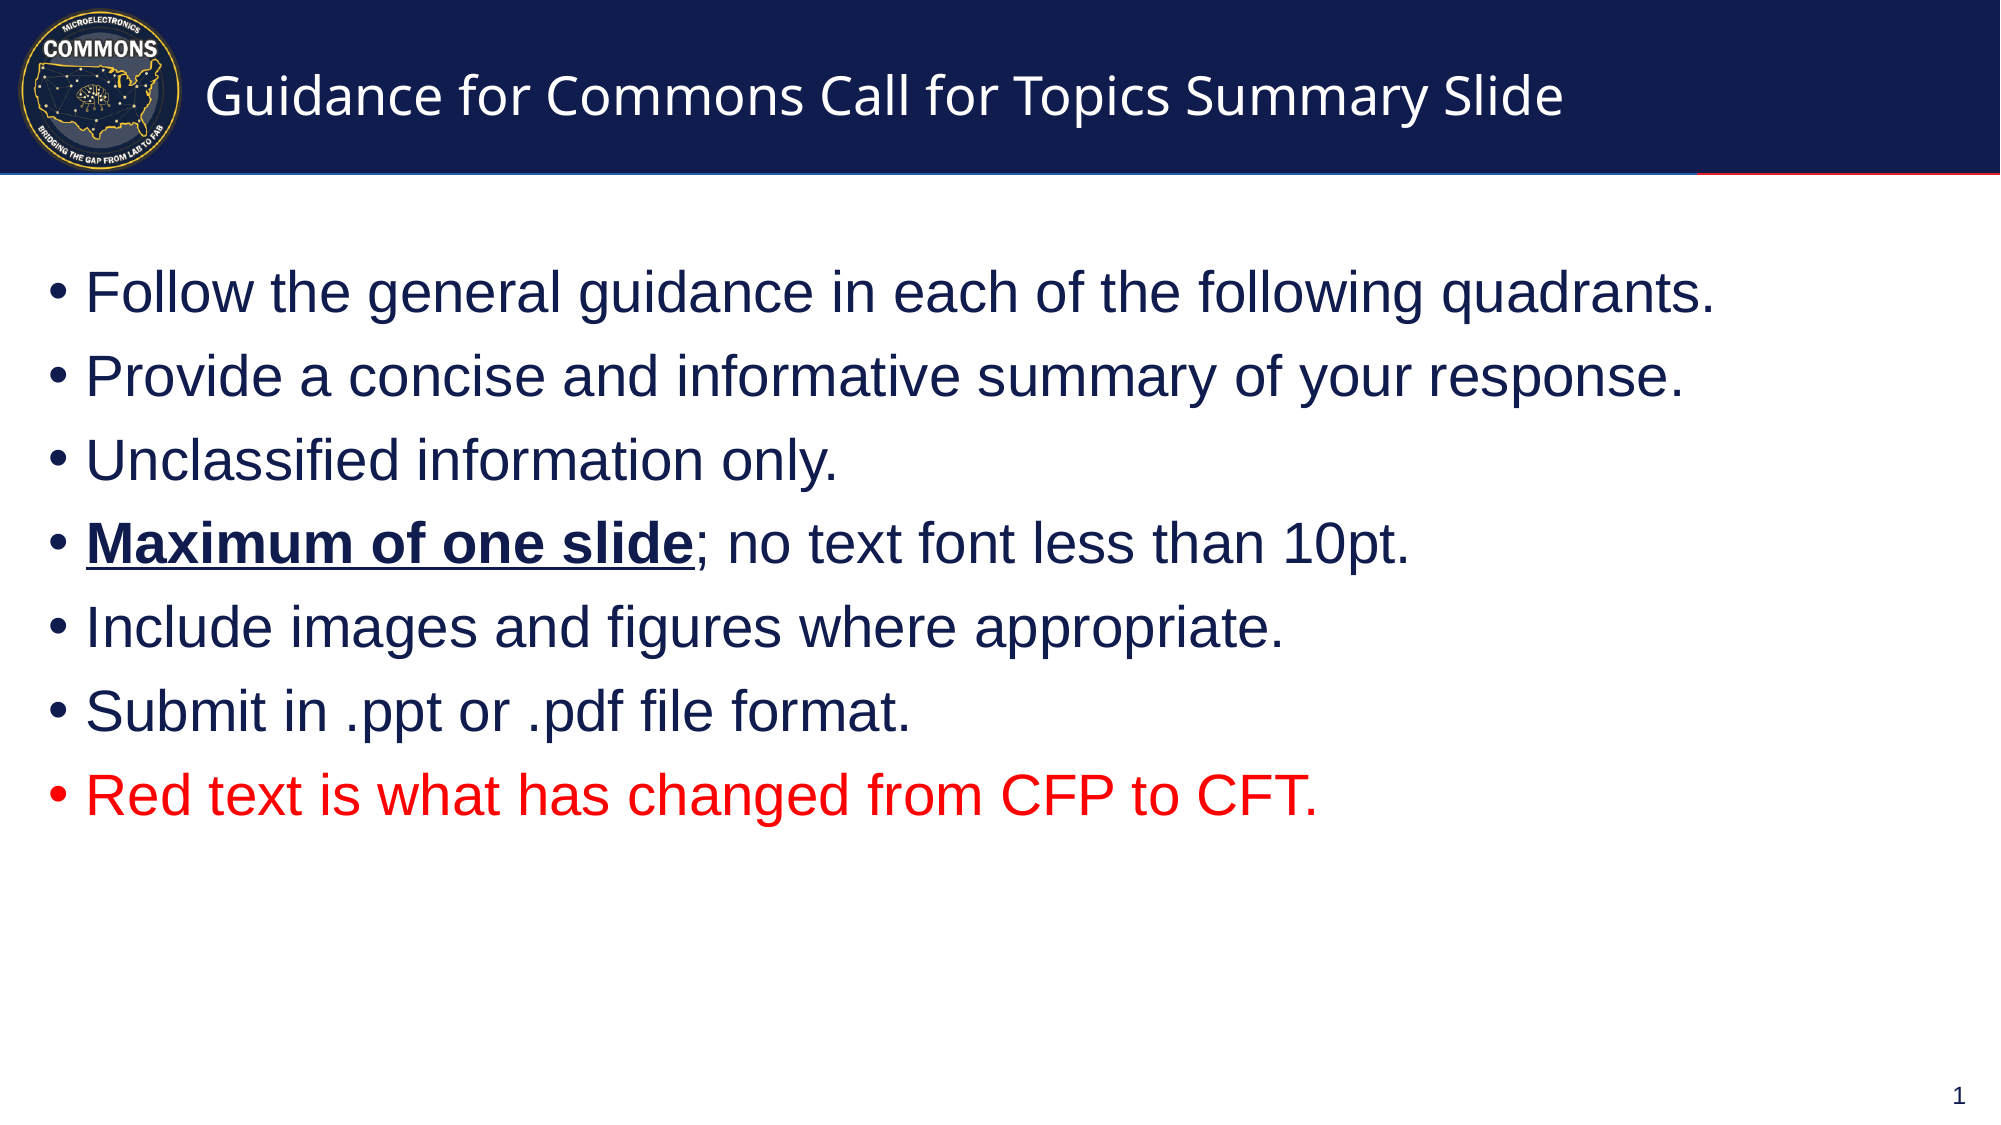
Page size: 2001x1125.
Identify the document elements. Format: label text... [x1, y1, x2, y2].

text_box 1 [1624, 1065, 1982, 1125]
picture [18, 8, 182, 172]
title Guidance for Commons Call for Topics Summary Slide [189, 42, 1803, 154]
list Follow the general guidance in each of the following quadrants. Provide a concise and informative summary of your response. Unclassified information only. Maximum of one slide; no text font less than 10pt. Include images and figures where appropriate. Submit in .ppt or .pdf file format. Red text is what has changed from CFP to CFT. [33, 254, 1966, 1006]
